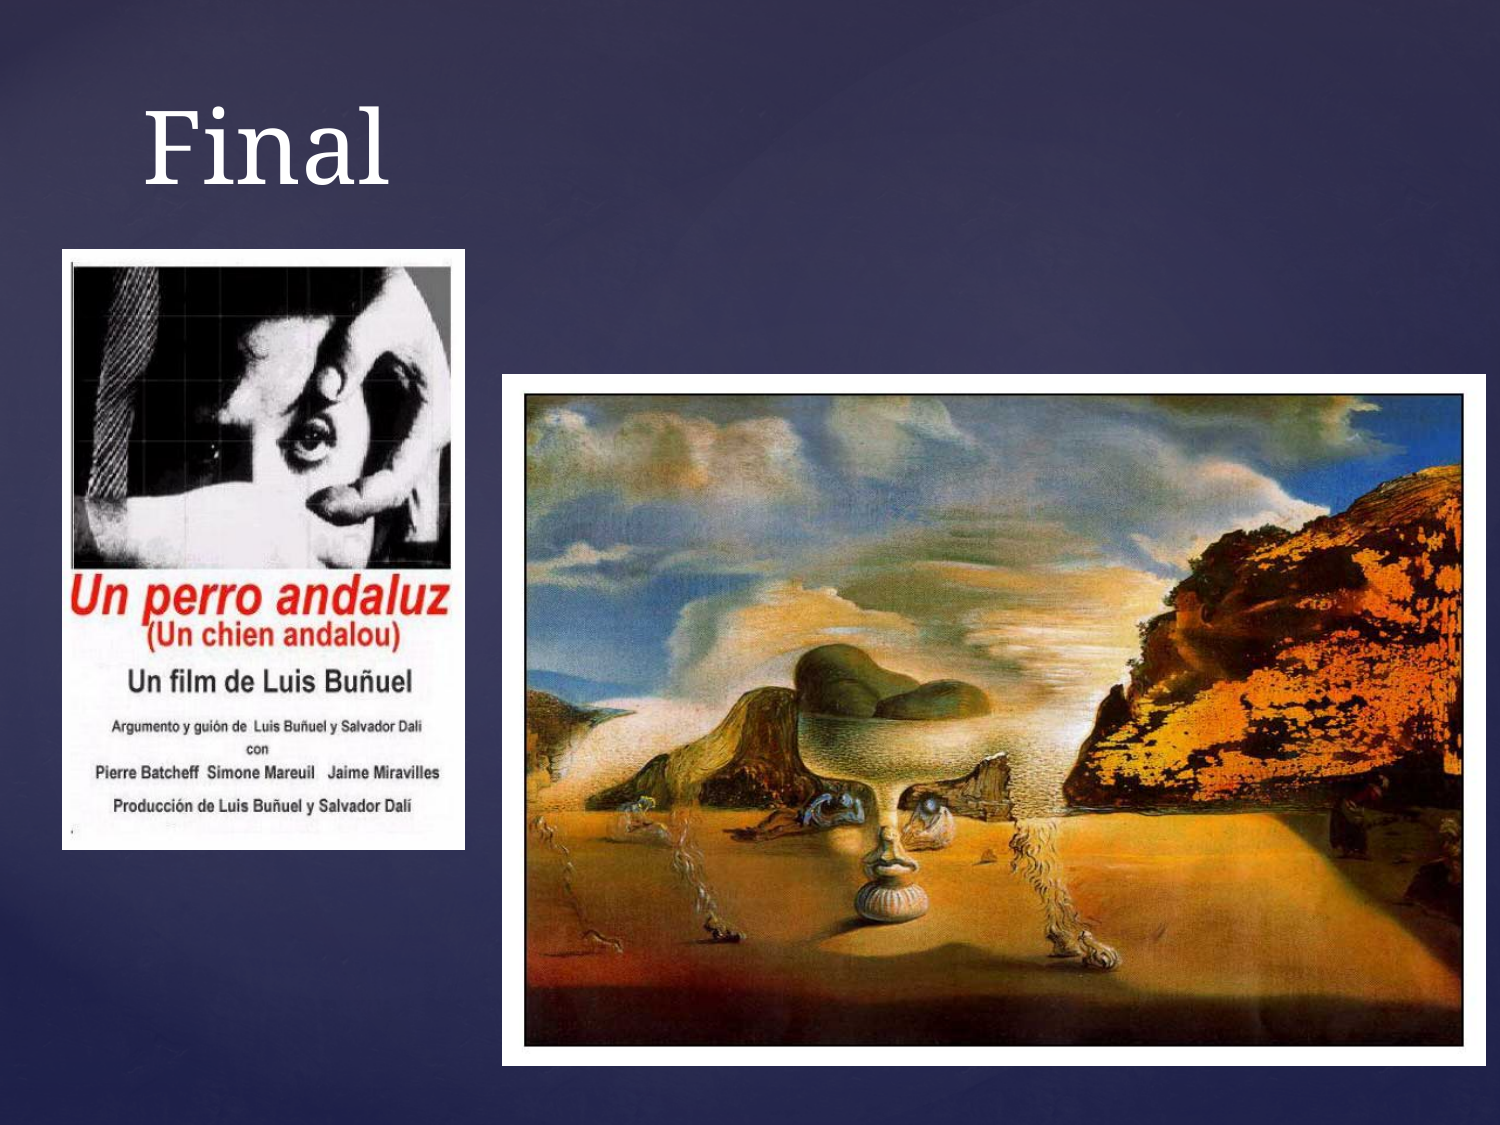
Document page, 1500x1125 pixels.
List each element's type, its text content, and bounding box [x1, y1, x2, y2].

picture [501, 374, 1487, 1067]
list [61, 249, 466, 851]
title Final [127, 62, 1365, 213]
